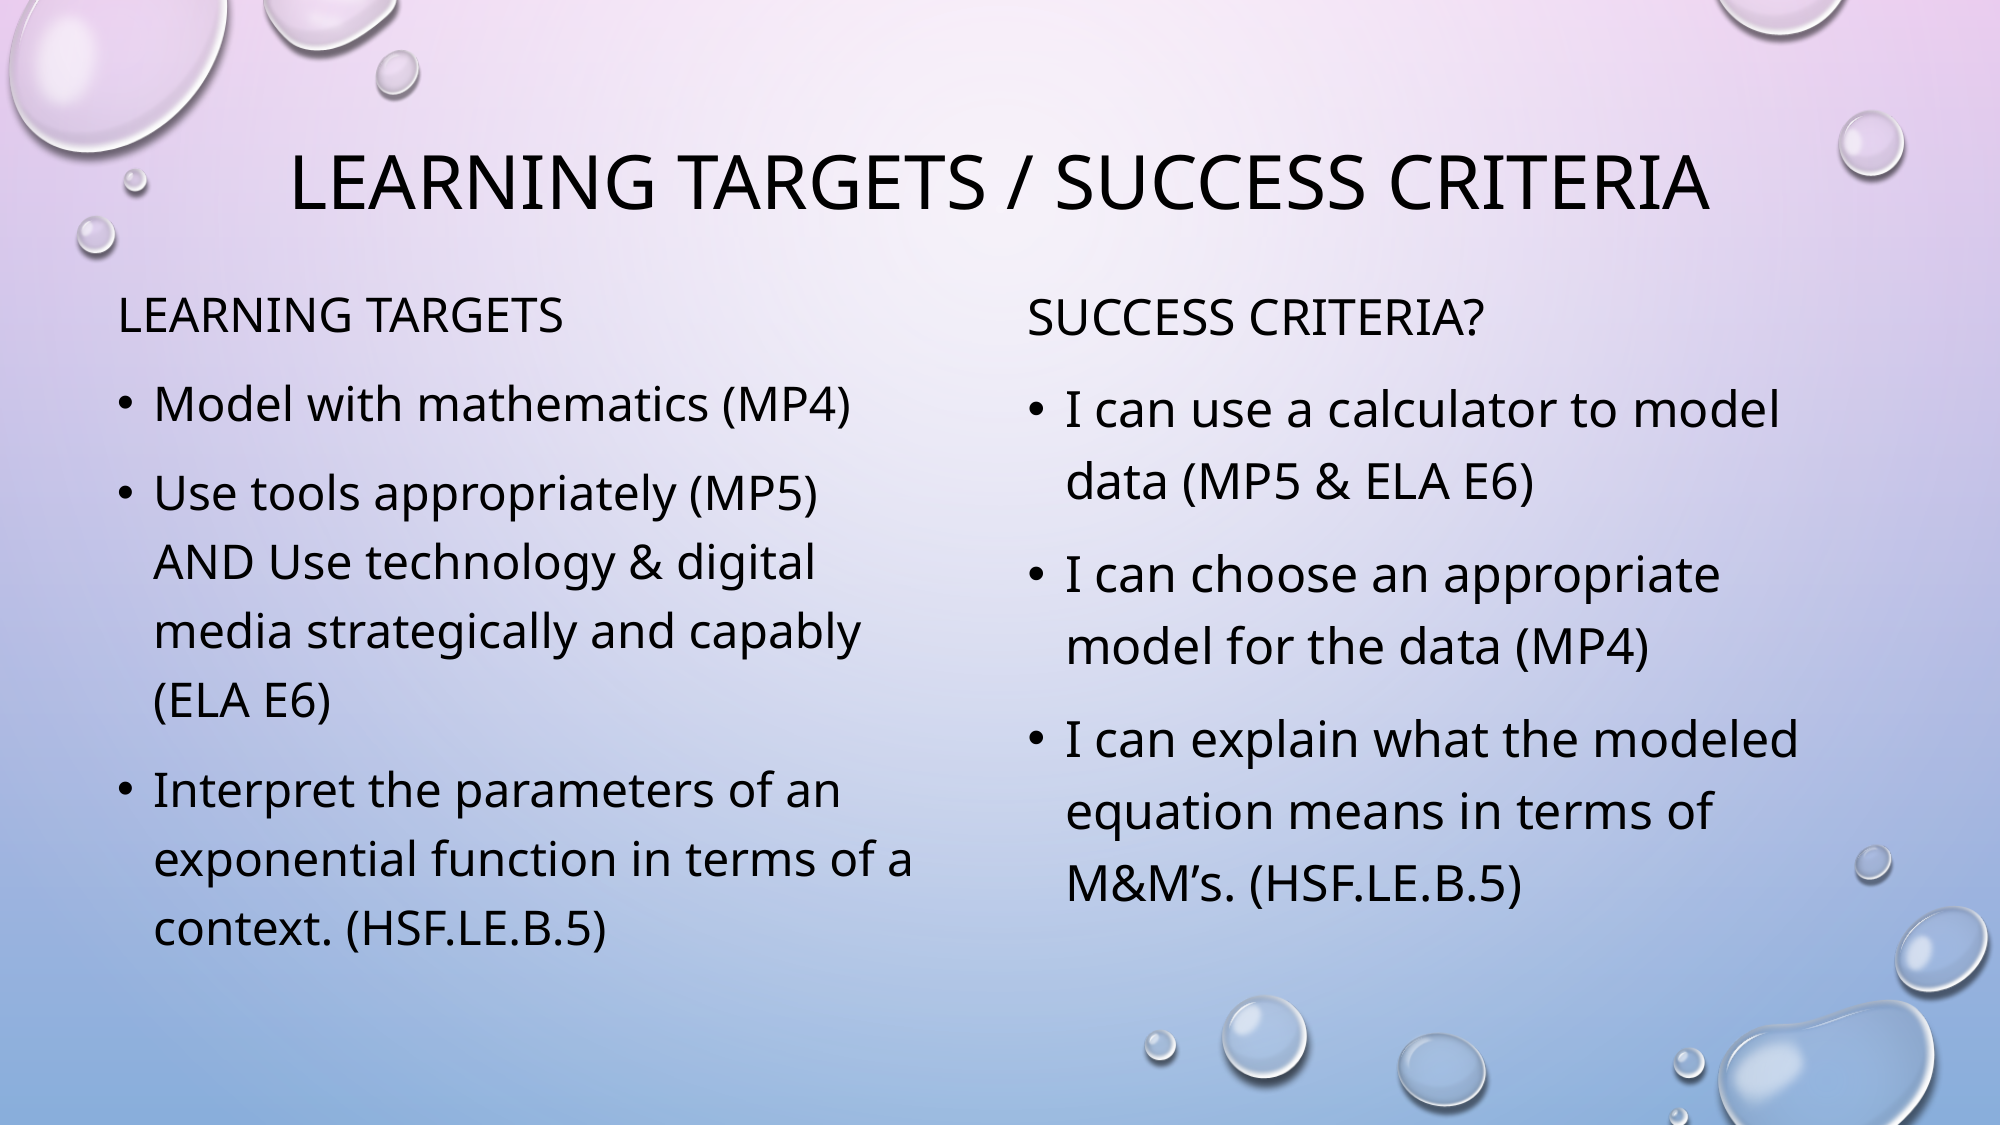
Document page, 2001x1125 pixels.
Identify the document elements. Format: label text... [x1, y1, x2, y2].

picture [0, 0, 2000, 1125]
title Learning Targets / Success criteria [149, 101, 1851, 270]
list LEARNING TARGETS Model with mathematics (MP4) Use tools appropriately (MP5) AND Use technology & digital media strategically and capably (ELA E6) Interpret the parameters of an exponential function in terms of a context. (HSF.LE.B.5) [102, 265, 940, 965]
text_box SUCCESS CRITERIA? I can use a calculator to model data (MP5 & ELA E6) I can choose an appropriate model for the data (MP4) I can explain what the modeled equation means in terms of M&M’s. (HSF.LE.B.5) [1012, 265, 1851, 965]
